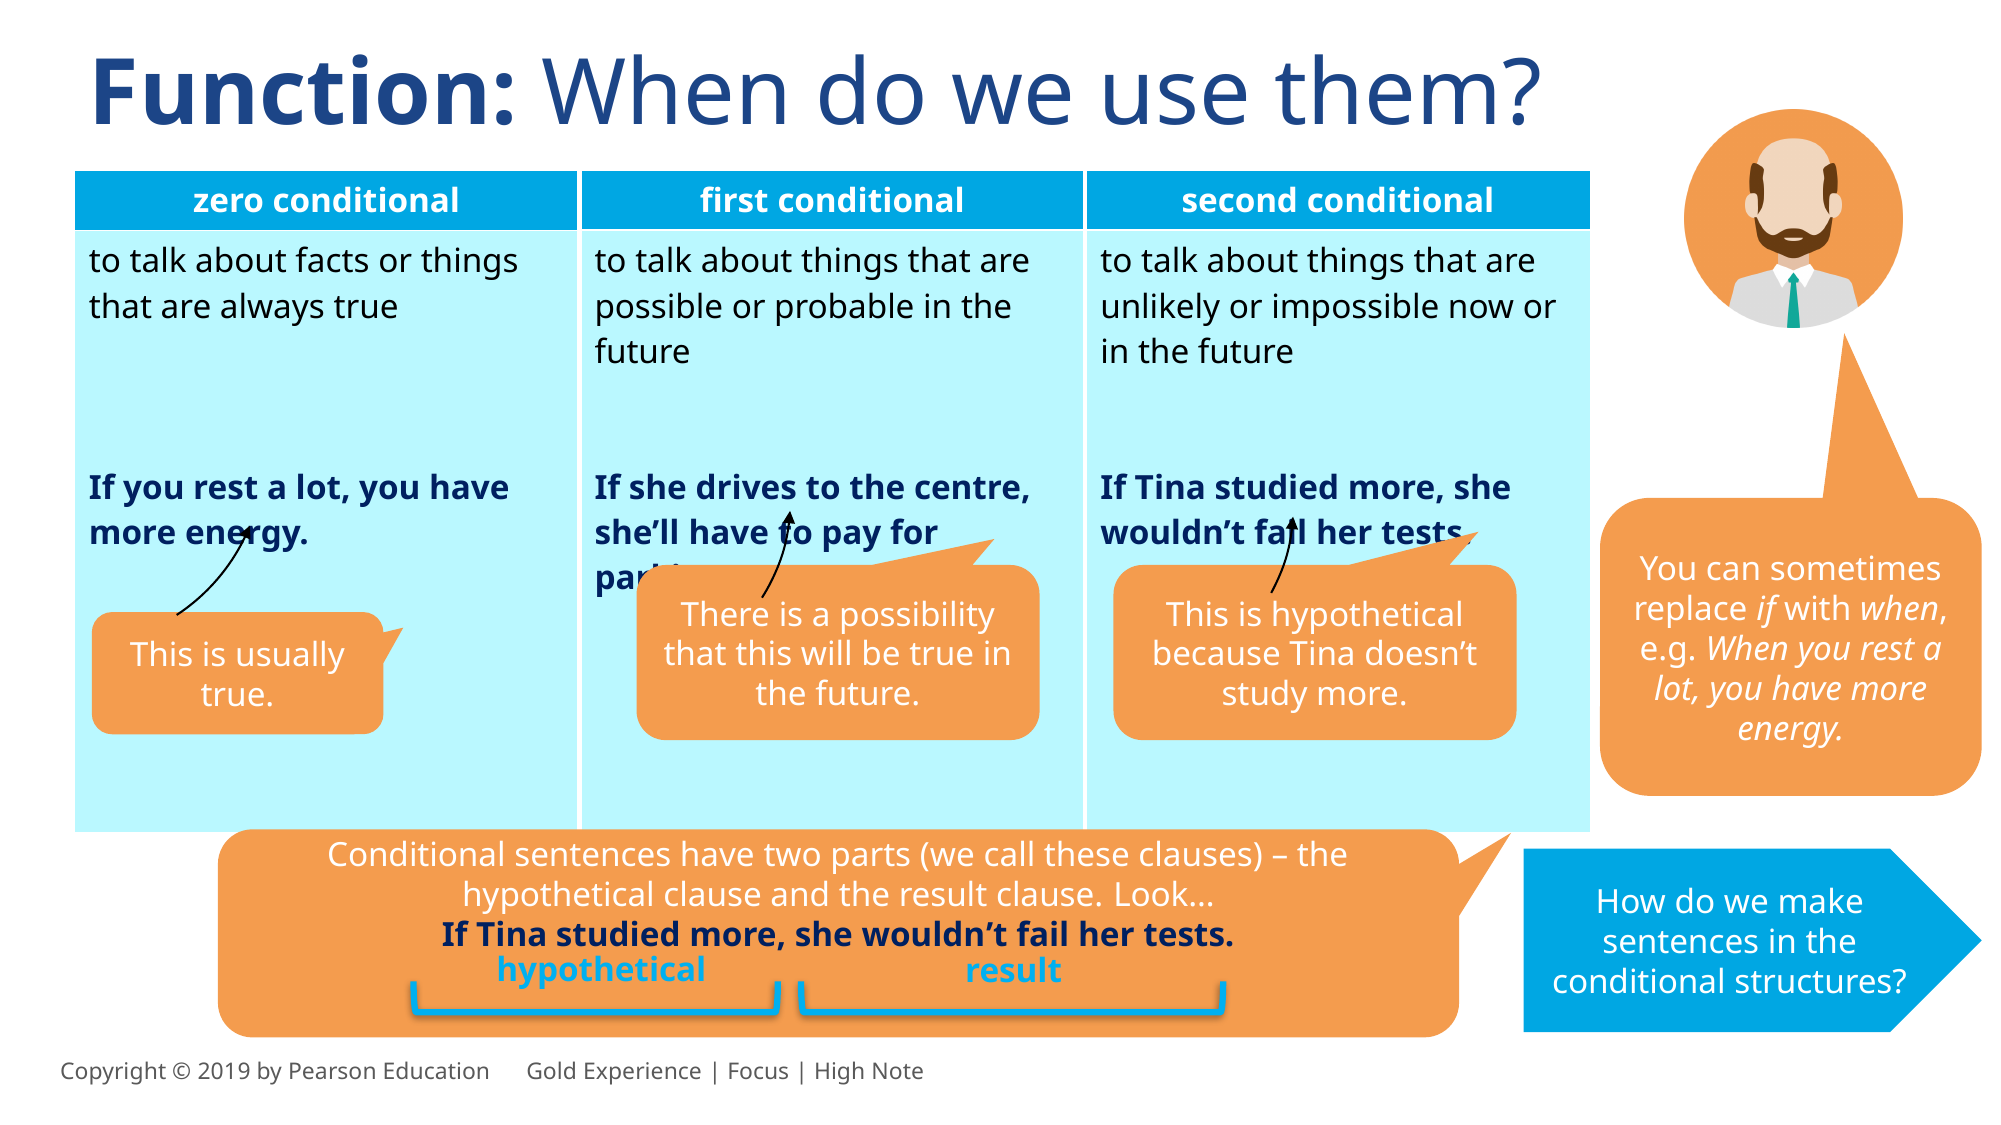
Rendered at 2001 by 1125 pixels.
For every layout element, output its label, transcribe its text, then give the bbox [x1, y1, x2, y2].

text_box result [907, 941, 1120, 1013]
table_header zero conditional [75, 171, 577, 230]
text_box [610, 510, 796, 599]
title Function: When do we use them? [73, 37, 1879, 253]
text_box [411, 981, 780, 1015]
text_box This is usually true. [89, 609, 406, 737]
table_header first conditional [582, 171, 1083, 229]
text_box You can sometimes replace if with when, e.g. When you rest a lot, you have more energy. [1597, 336, 1984, 798]
footer Copyright © 2019 by Pearson Education Gold Experience | Focus | High Note [45, 1040, 1084, 1101]
text_box [798, 981, 1226, 1015]
table_cell to talk about things that are possible or probable in the future If she drives to the centre, she’ll have to pay for parking. [582, 231, 1083, 827]
picture [1683, 108, 1904, 328]
text_box How do we make sentences in the conditional structures? [1521, 846, 1984, 1035]
text_box This is hypothetical because Tina doesn’t study more. [1111, 529, 1519, 743]
text_box Conditional sentences have two parts (we call these clauses) – the hypothetical clause and the result clause. Look… If Tina studied more, she wouldn’t fail her tests. [215, 827, 1513, 1040]
text_box hypothetical [479, 940, 725, 1012]
text_box [1113, 516, 1299, 594]
text_box [82, 471, 251, 616]
table_cell to talk about facts or things that are always true If you rest a lot, you have more energy. [75, 231, 577, 832]
table_cell to talk about things that are unlikely or impossible now or in the future If Tina studied more, she wouldn’t fail her tests. [1087, 231, 1590, 832]
text_box There is a possibility that this will be true in the future. [634, 536, 1042, 743]
table_header second conditional [1087, 171, 1590, 229]
